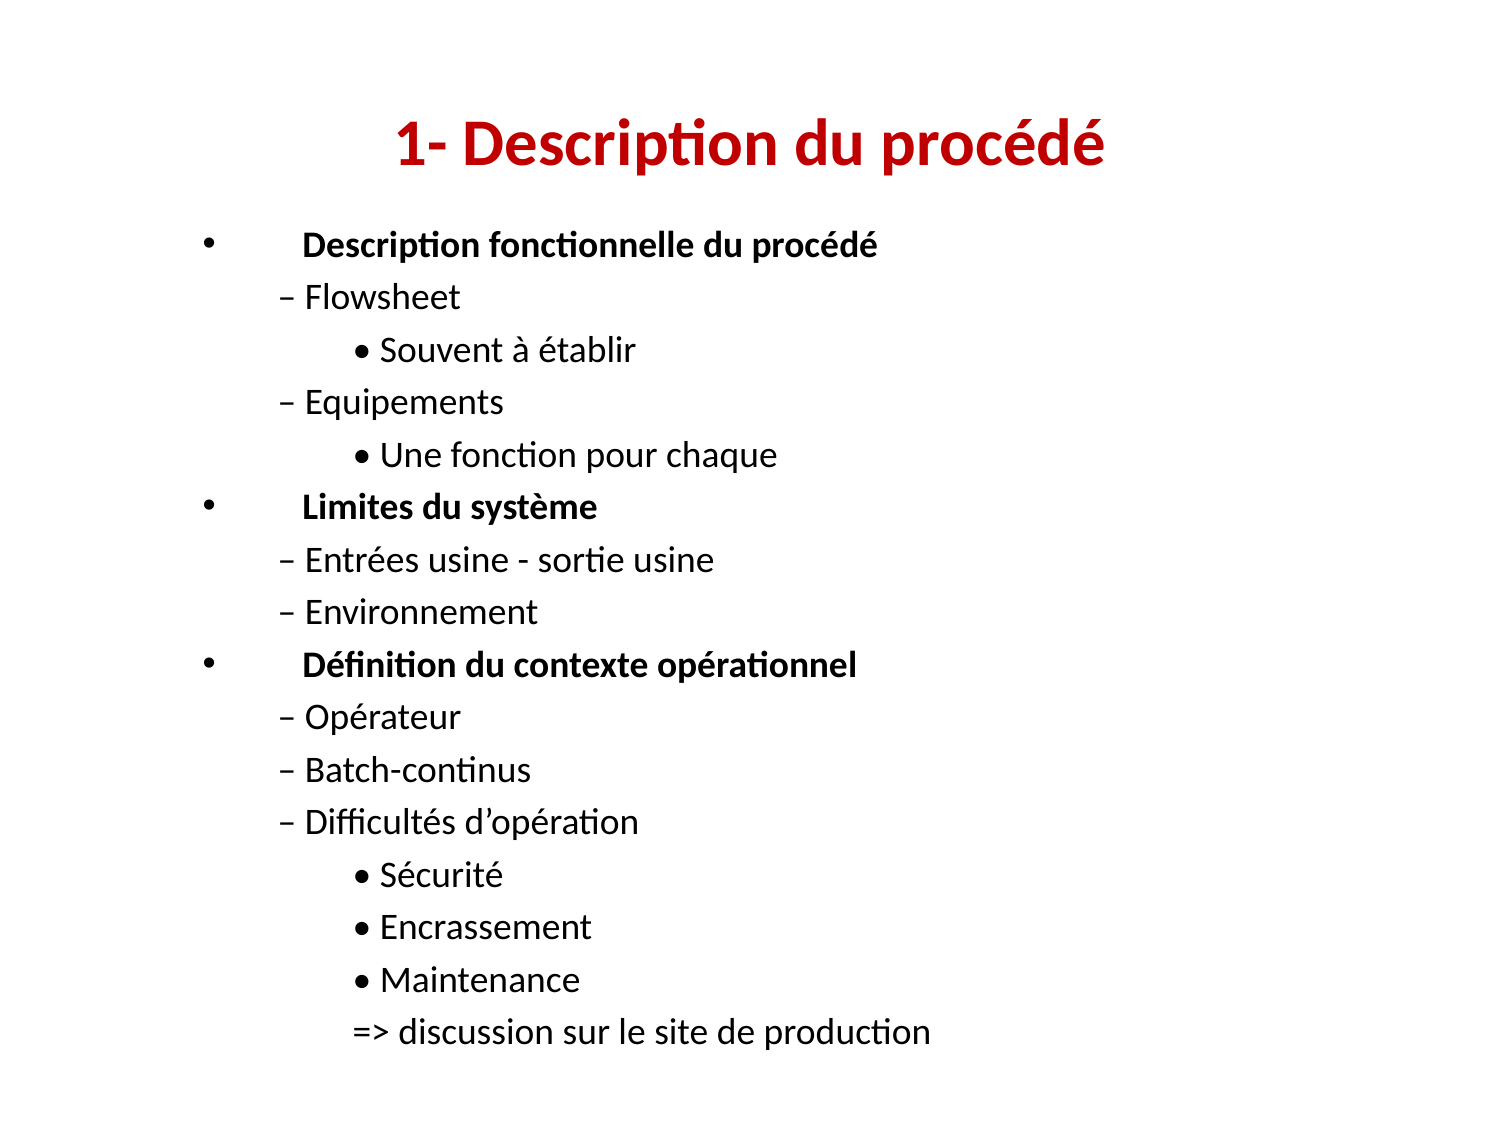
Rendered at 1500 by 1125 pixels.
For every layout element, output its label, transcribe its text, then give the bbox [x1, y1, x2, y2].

title 1- Description du procédé [75, 45, 1425, 233]
list Description fonctionnelle du procédé – Flowsheet • Souvent à établir – Equipements • Une fonction pour chaque Limites du système – Entrées usine - sortie usine – Environnement Définition du contexte opérationnel – Opérateur – Batch-continus – Difficultés d’opération • Sécurité • Encrassement • Maintenance => discussion sur le site de production [187, 212, 1463, 1075]
